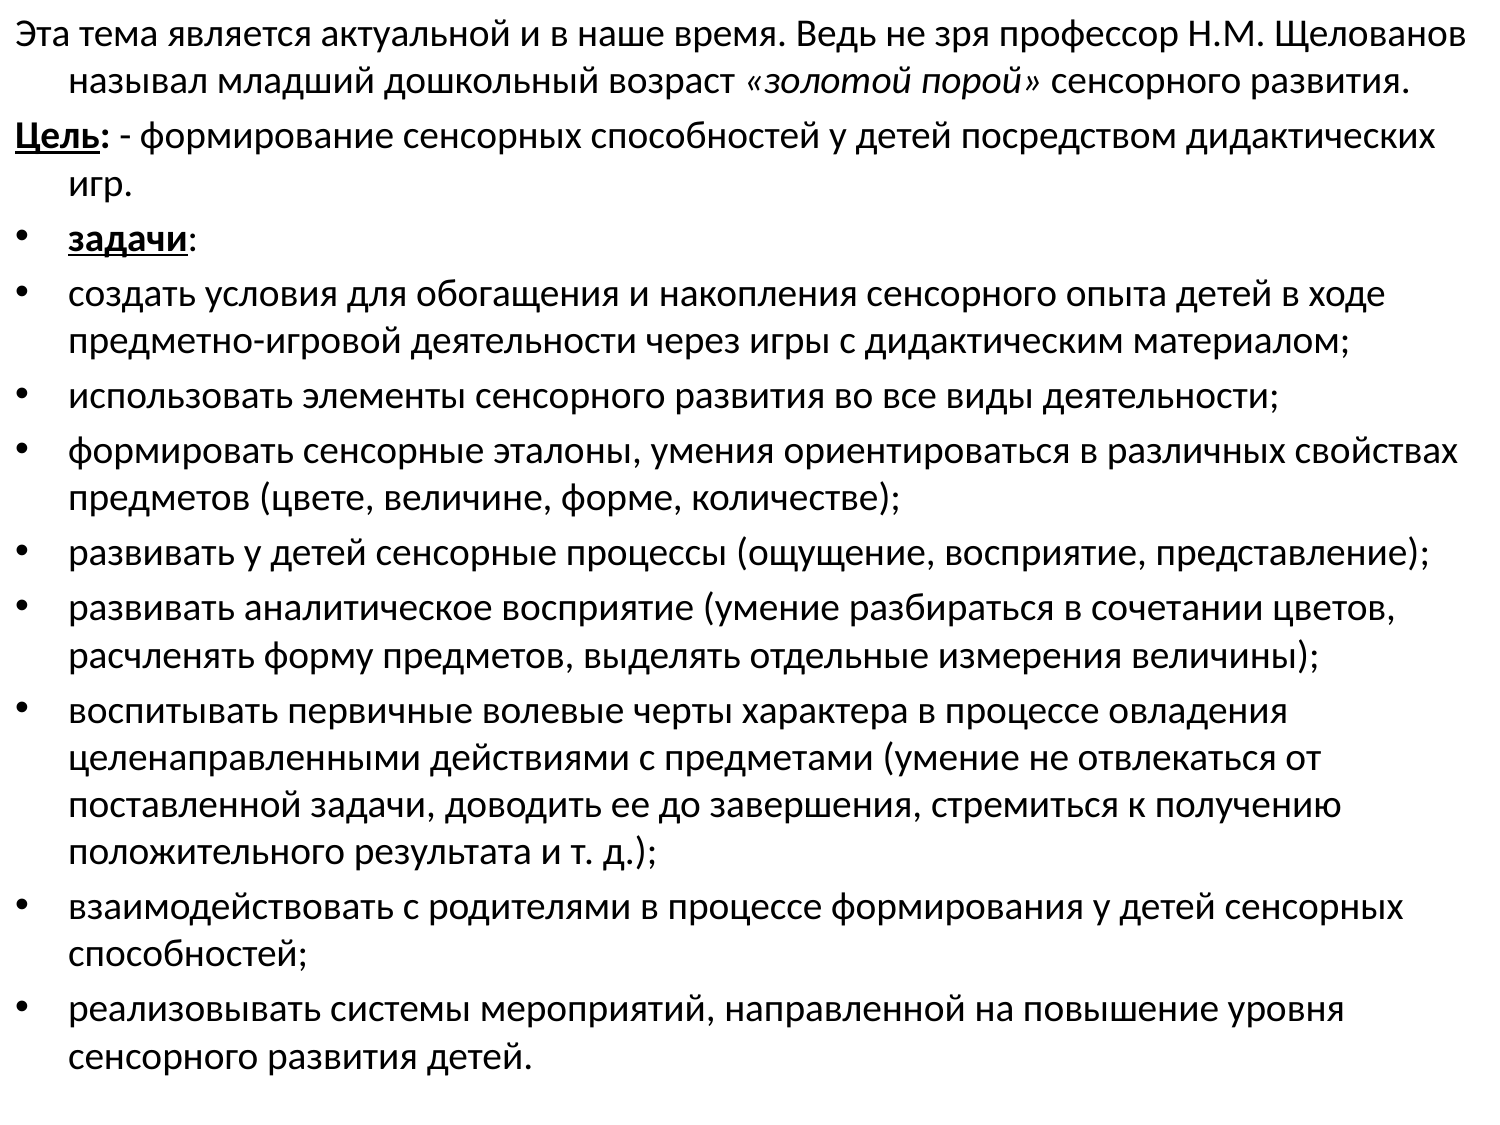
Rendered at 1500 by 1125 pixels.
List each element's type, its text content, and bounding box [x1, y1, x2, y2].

list Эта тема является актуальной и в наше время. Ведь не зря профессор Н.М. Щелованов называл младший дошкольный возраст «золотой порой» сенсорного развития. Цель: - формирование сенсорных способностей у детей посредством дидактических игр. задачи: создать условия для обогащения и накопления сенсорного опыта детей в ходе предметно-игровой деятельности через игры с дидактическим материалом; использовать элементы сенсорного развития во все виды деятельности; формировать сенсорные эталоны, умения ориентироваться в различных свойствах предметов (цвете, величине, форме, количестве); развивать у детей сенсорные процессы (ощущение, восприятие, представление); развивать аналитическое восприятие (умение разбираться в сочетании цветов, расчленять форму предметов, выделять отдельные измерения величины); воспитывать первичные волевые черты характера в процессе овладения целенаправленными действиями с предметами (умение не отвлекаться от поставленной задачи, доводить ее до завершения, стремиться к получению положительного результата и т. д.); взаимодействовать с родителями в процессе формирования у детей сенсорных способностей; реализовывать системы мероприятий, направленной на повышение уровня сенсорного развития детей. [0, 0, 1500, 1125]
